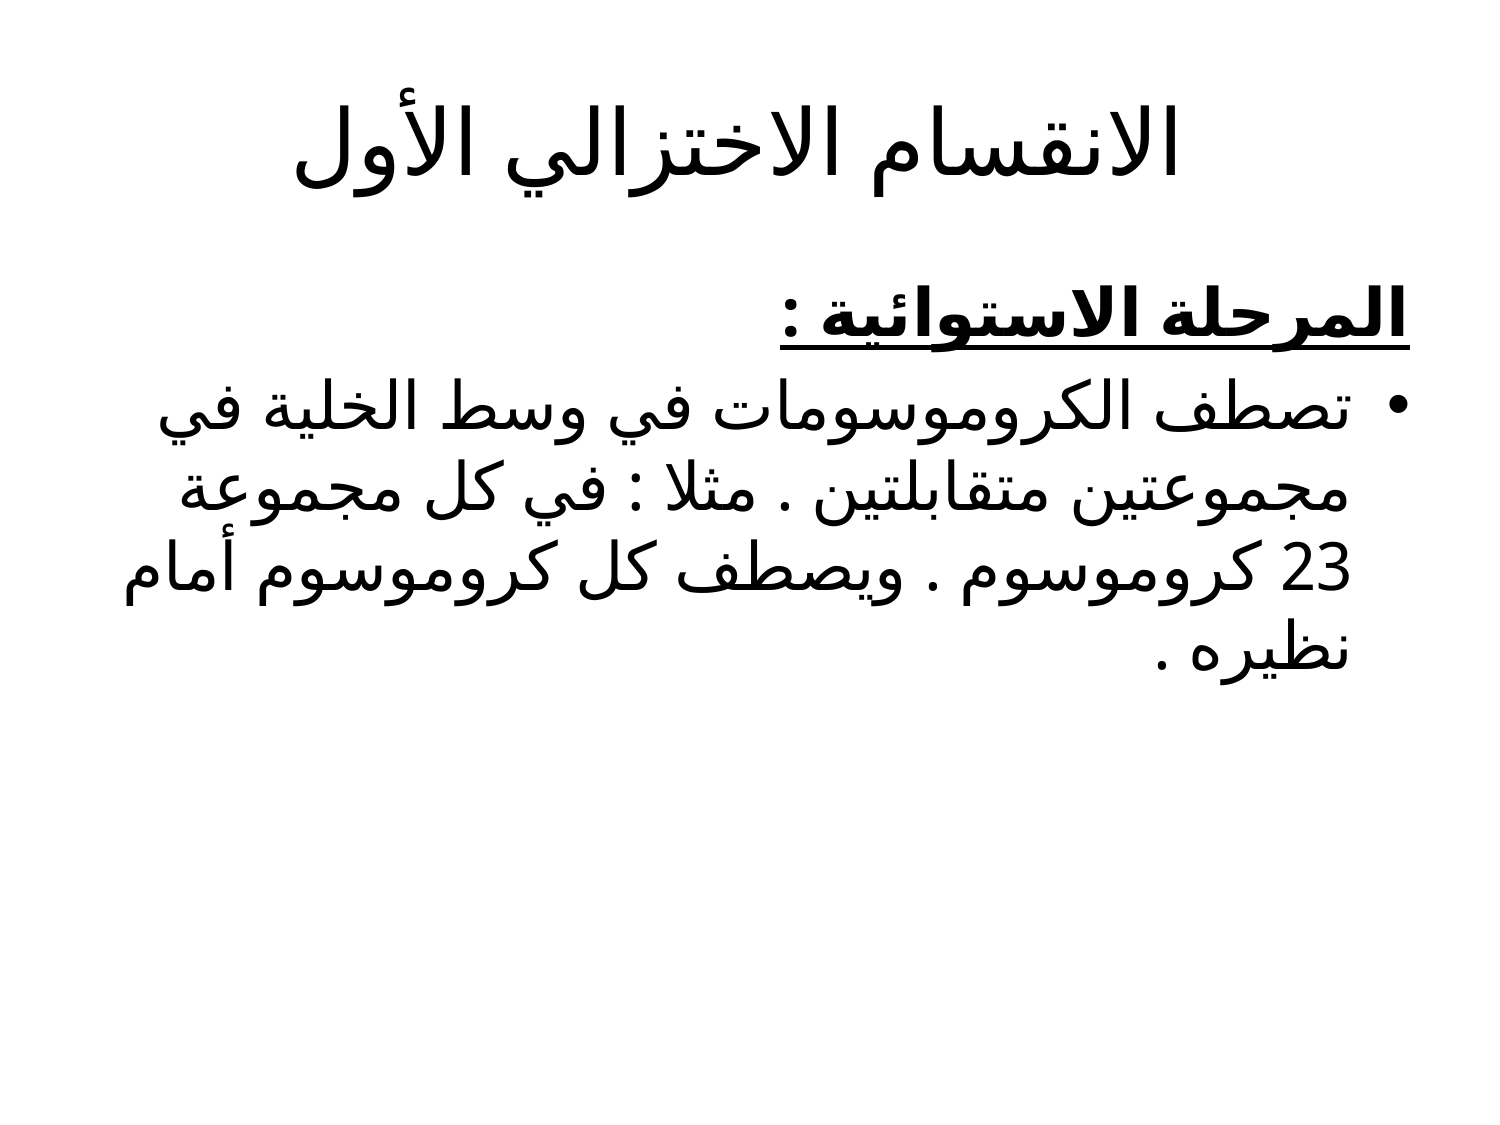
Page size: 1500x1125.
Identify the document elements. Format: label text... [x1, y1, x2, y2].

list المرحلة الاستوائية : تصطف الكروموسومات في وسط الخلية في مجموعتين متقابلتين . مثلا : في كل مجموعة 23 كروموسوم . ويصطف كل كروموسوم أمام نظيره . [75, 262, 1425, 1005]
title الانقسام الاختزالي الأول [75, 45, 1425, 233]
